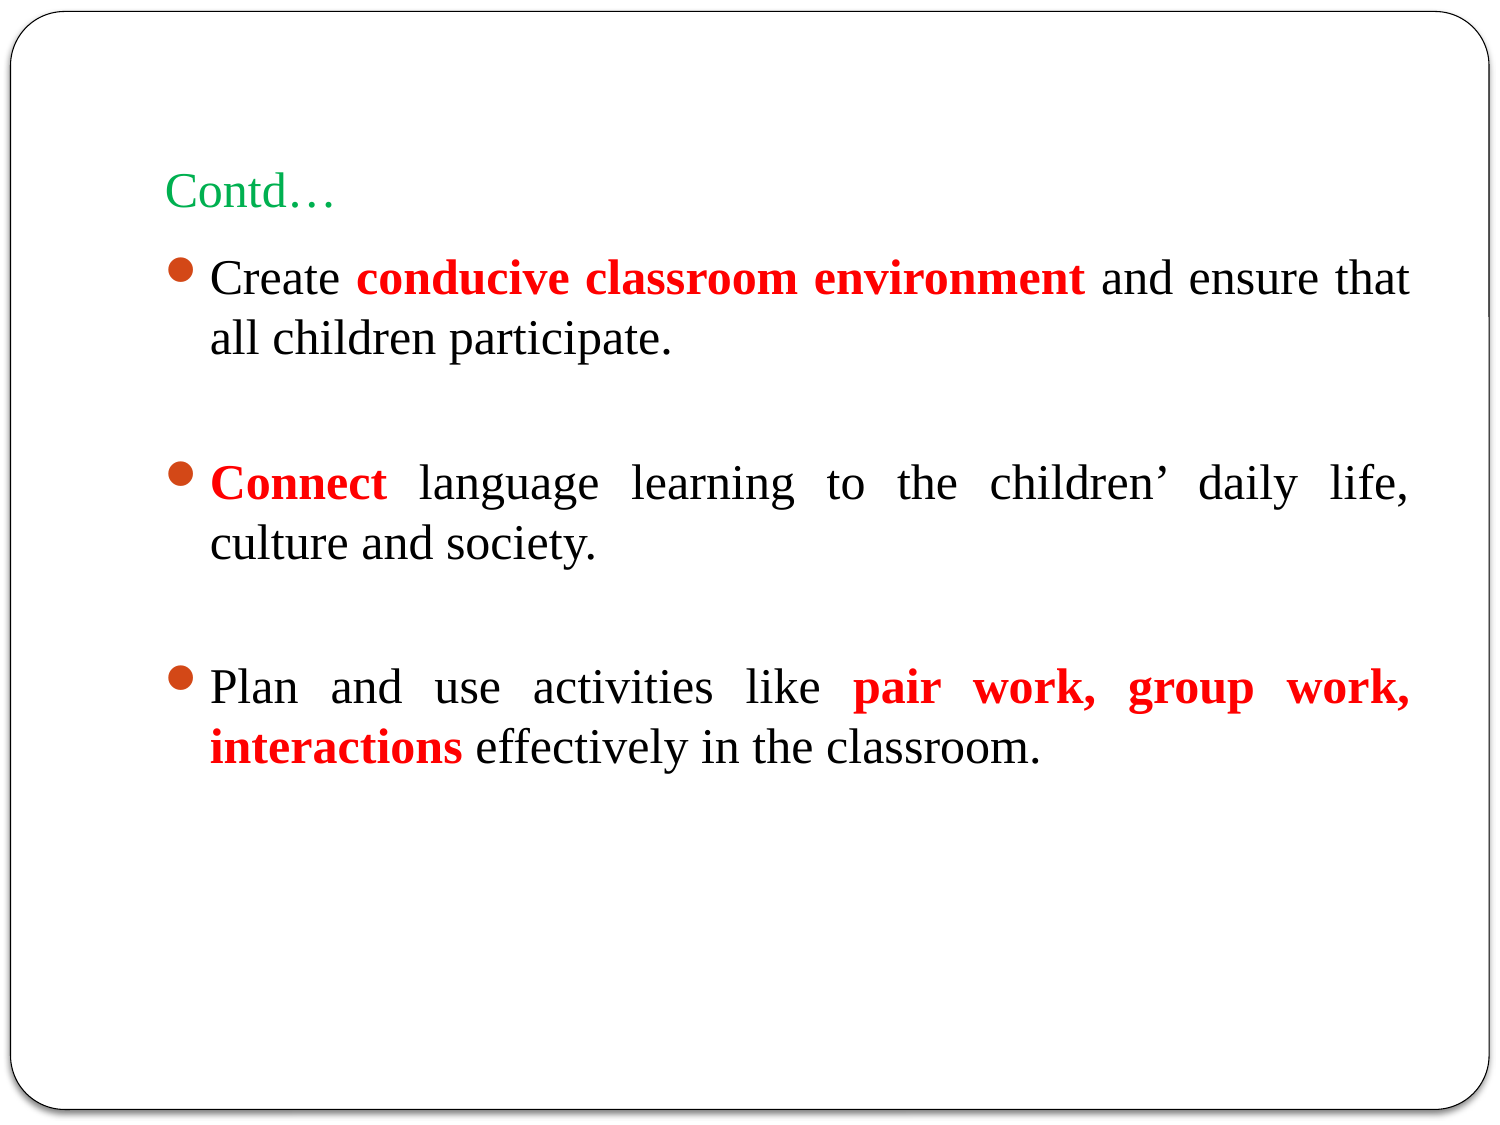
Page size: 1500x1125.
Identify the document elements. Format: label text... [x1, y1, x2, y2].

list Create conducive classroom environment and ensure that all children participate. Connect language learning to the children’ daily life, culture and society. Plan and use activities like pair work, group work, interactions effectively in the classroom. [150, 237, 1425, 988]
title Contd… [150, 45, 1425, 233]
